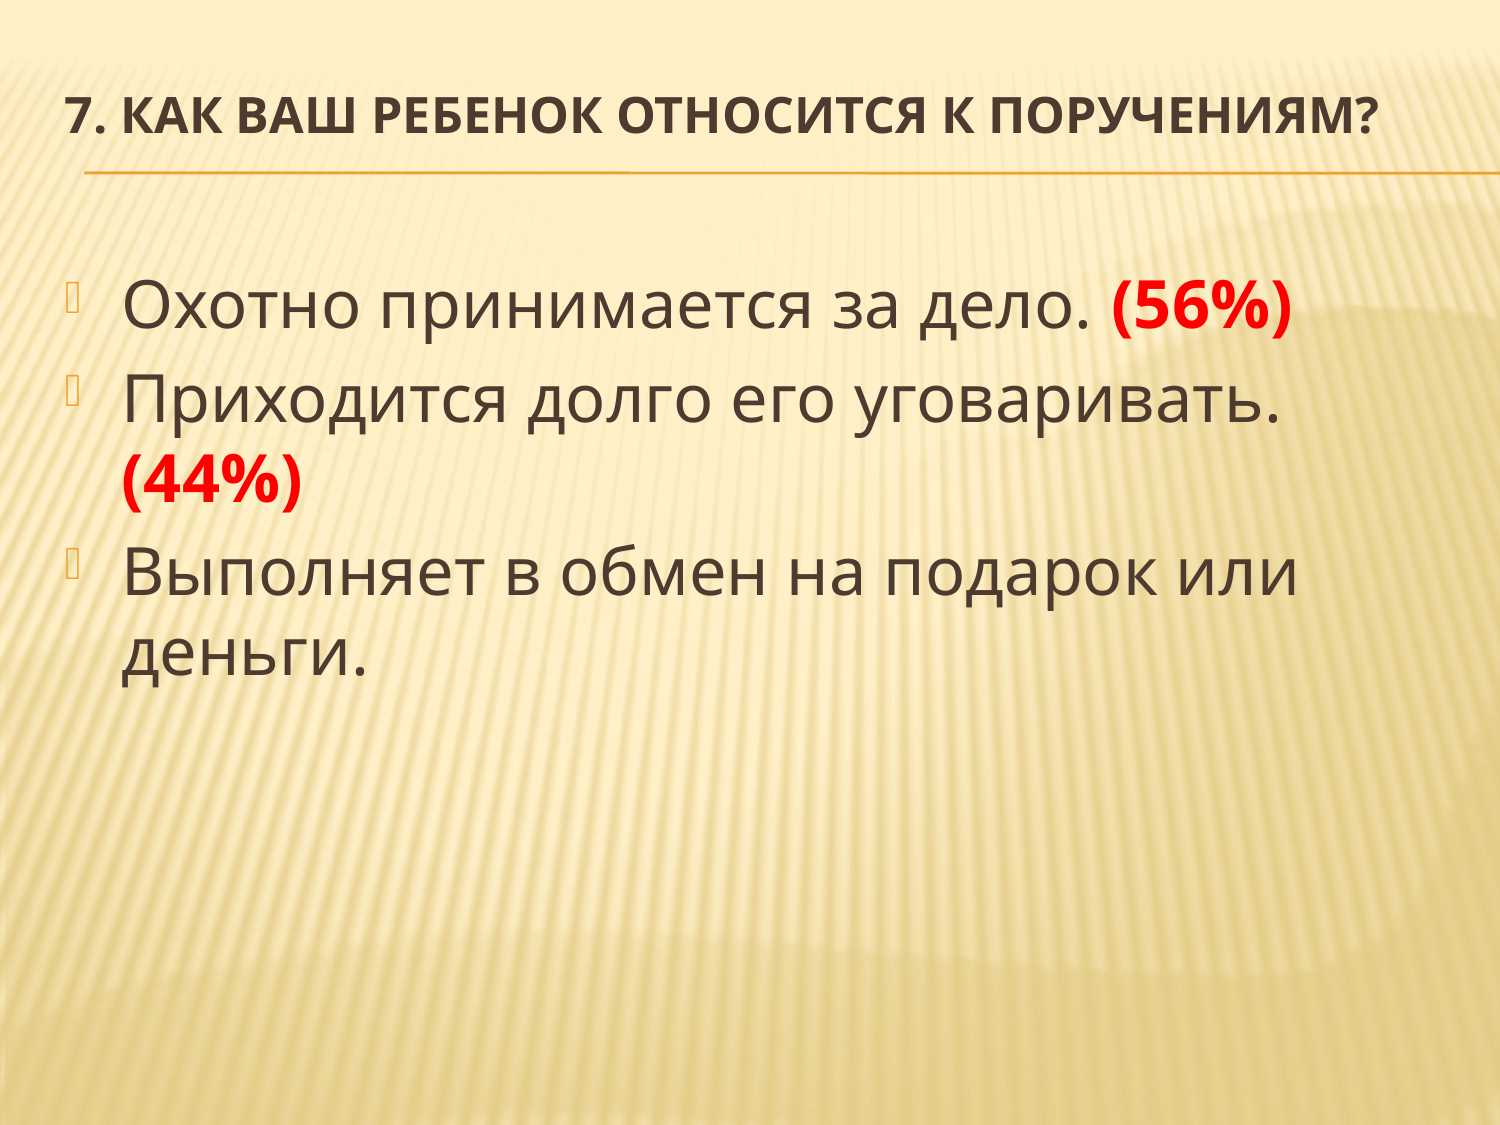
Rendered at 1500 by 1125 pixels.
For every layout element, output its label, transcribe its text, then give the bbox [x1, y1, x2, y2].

list Охотно принимается за дело. (56%) Приходится долго его уговаривать.(44%) Выполняет в обмен на подарок или деньги. [50, 254, 1475, 998]
title 7. Как Ваш ребенок относится к поручениям? [50, 75, 1475, 213]
